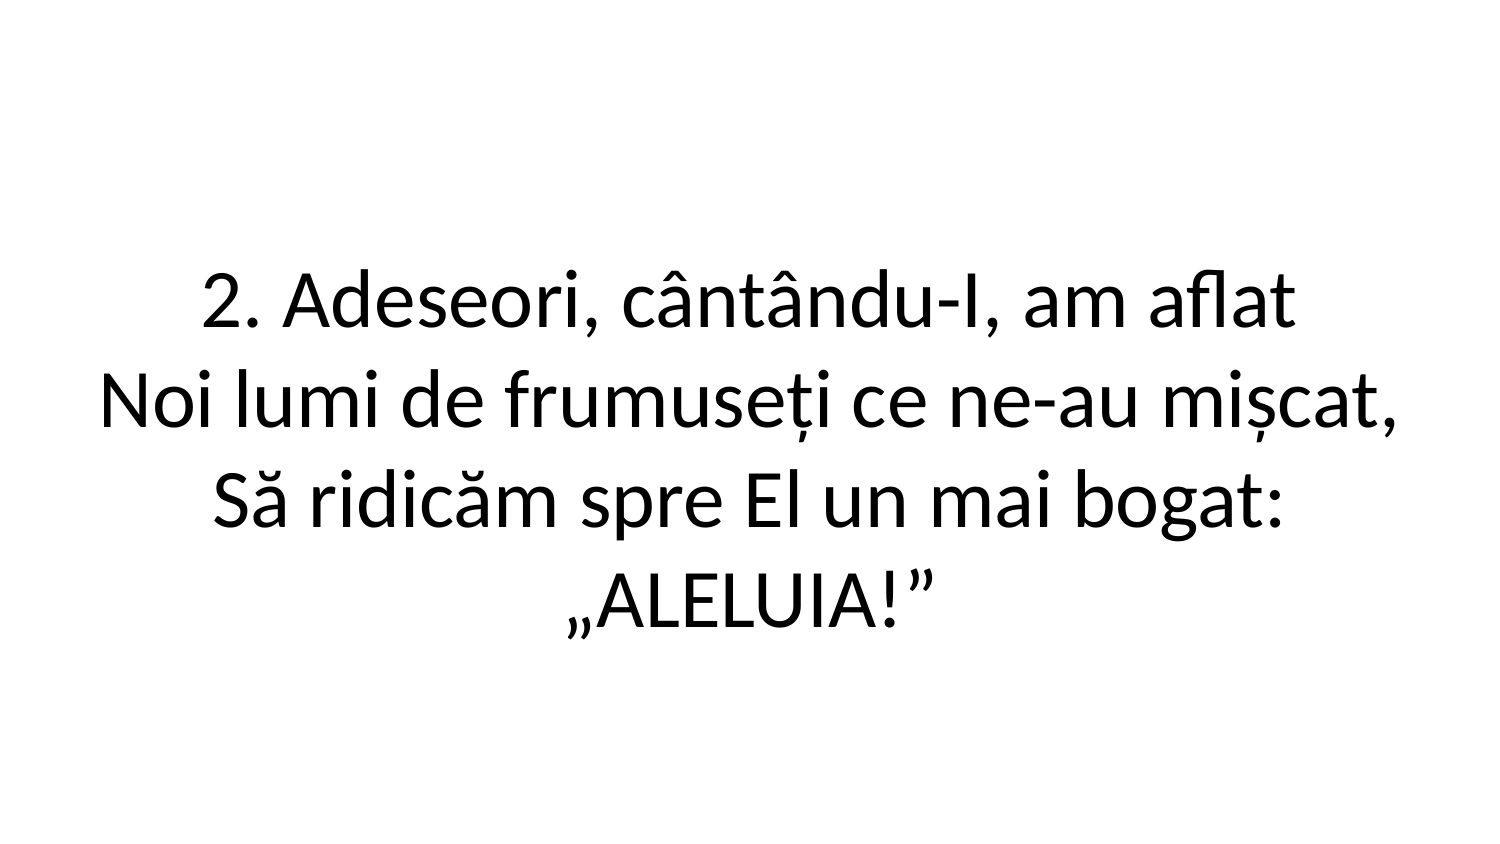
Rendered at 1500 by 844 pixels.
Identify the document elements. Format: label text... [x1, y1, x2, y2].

text_box 2. Adeseori, cântându-I, am aflat Noi lumi de frumuseți ce ne-au mișcat, Să ridicăm spre El un mai bogat: „ALELUIA!” [83, 192, 1417, 652]
